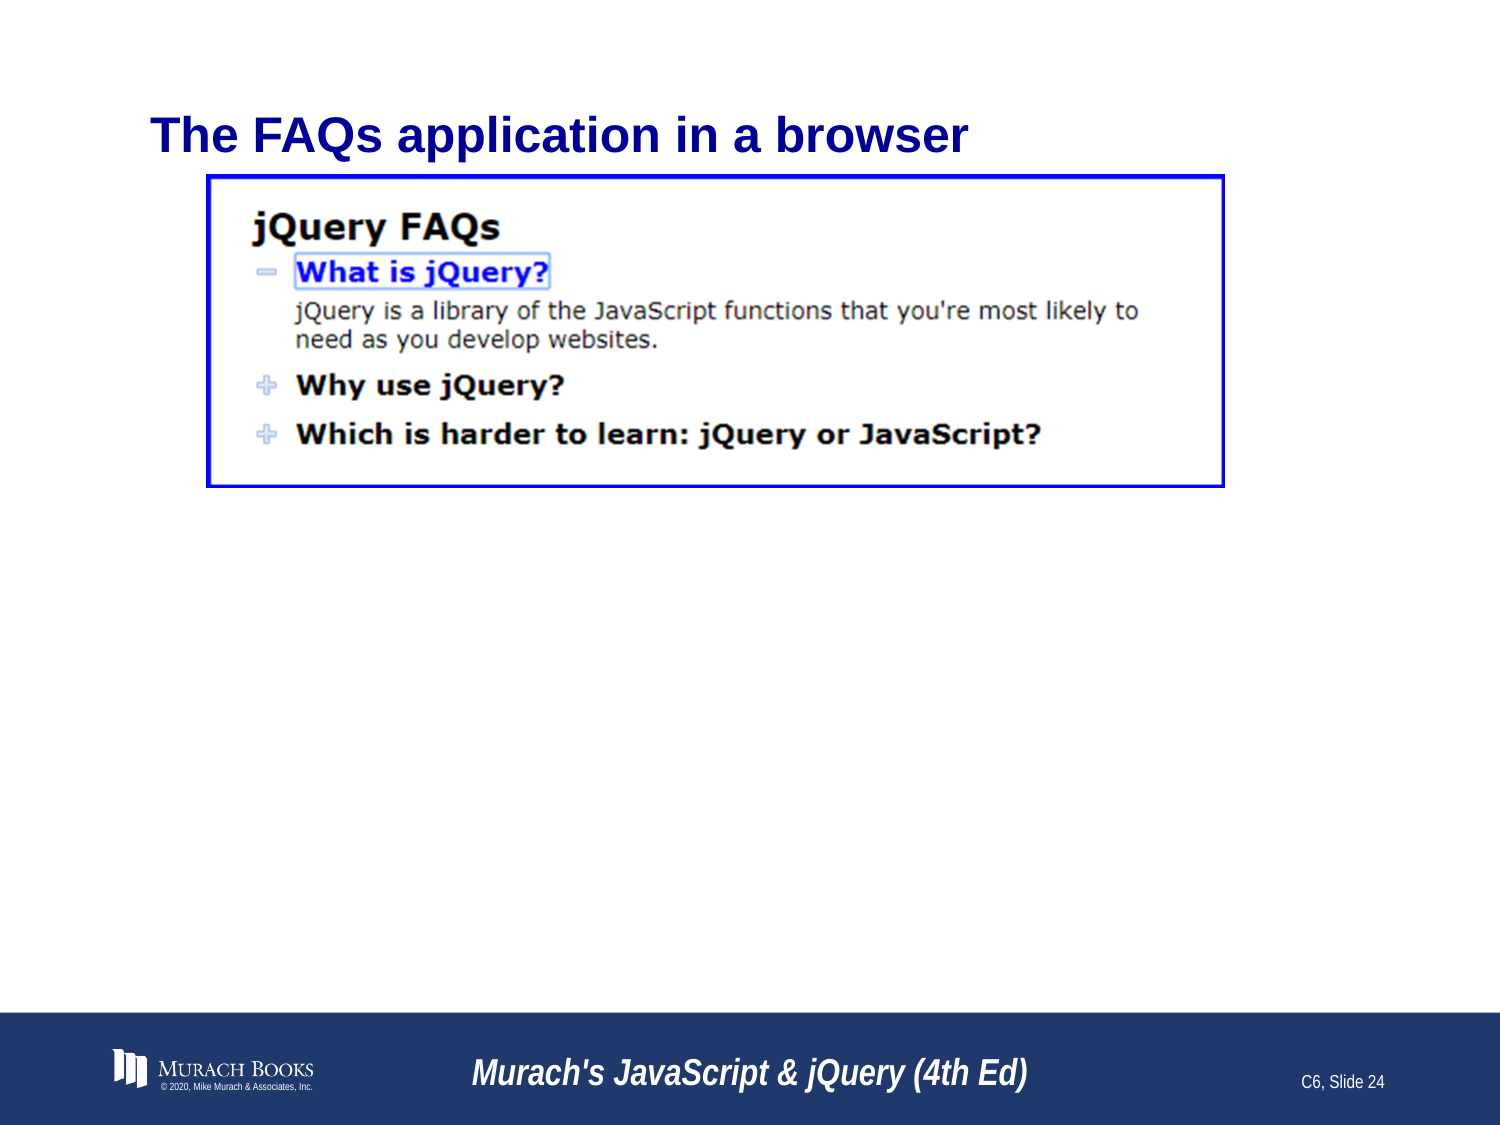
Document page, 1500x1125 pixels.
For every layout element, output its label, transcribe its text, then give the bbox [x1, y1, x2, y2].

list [206, 174, 1226, 489]
footer © 2020, Mike Murach & Associates, Inc. [12, 1025, 463, 1100]
slide_number C6, Slide 24 [1087, 1025, 1400, 1100]
slide_number Murach's JavaScript & jQuery (4th Ed) [463, 1025, 1050, 1100]
title The FAQs application in a browser [150, 102, 1350, 164]
